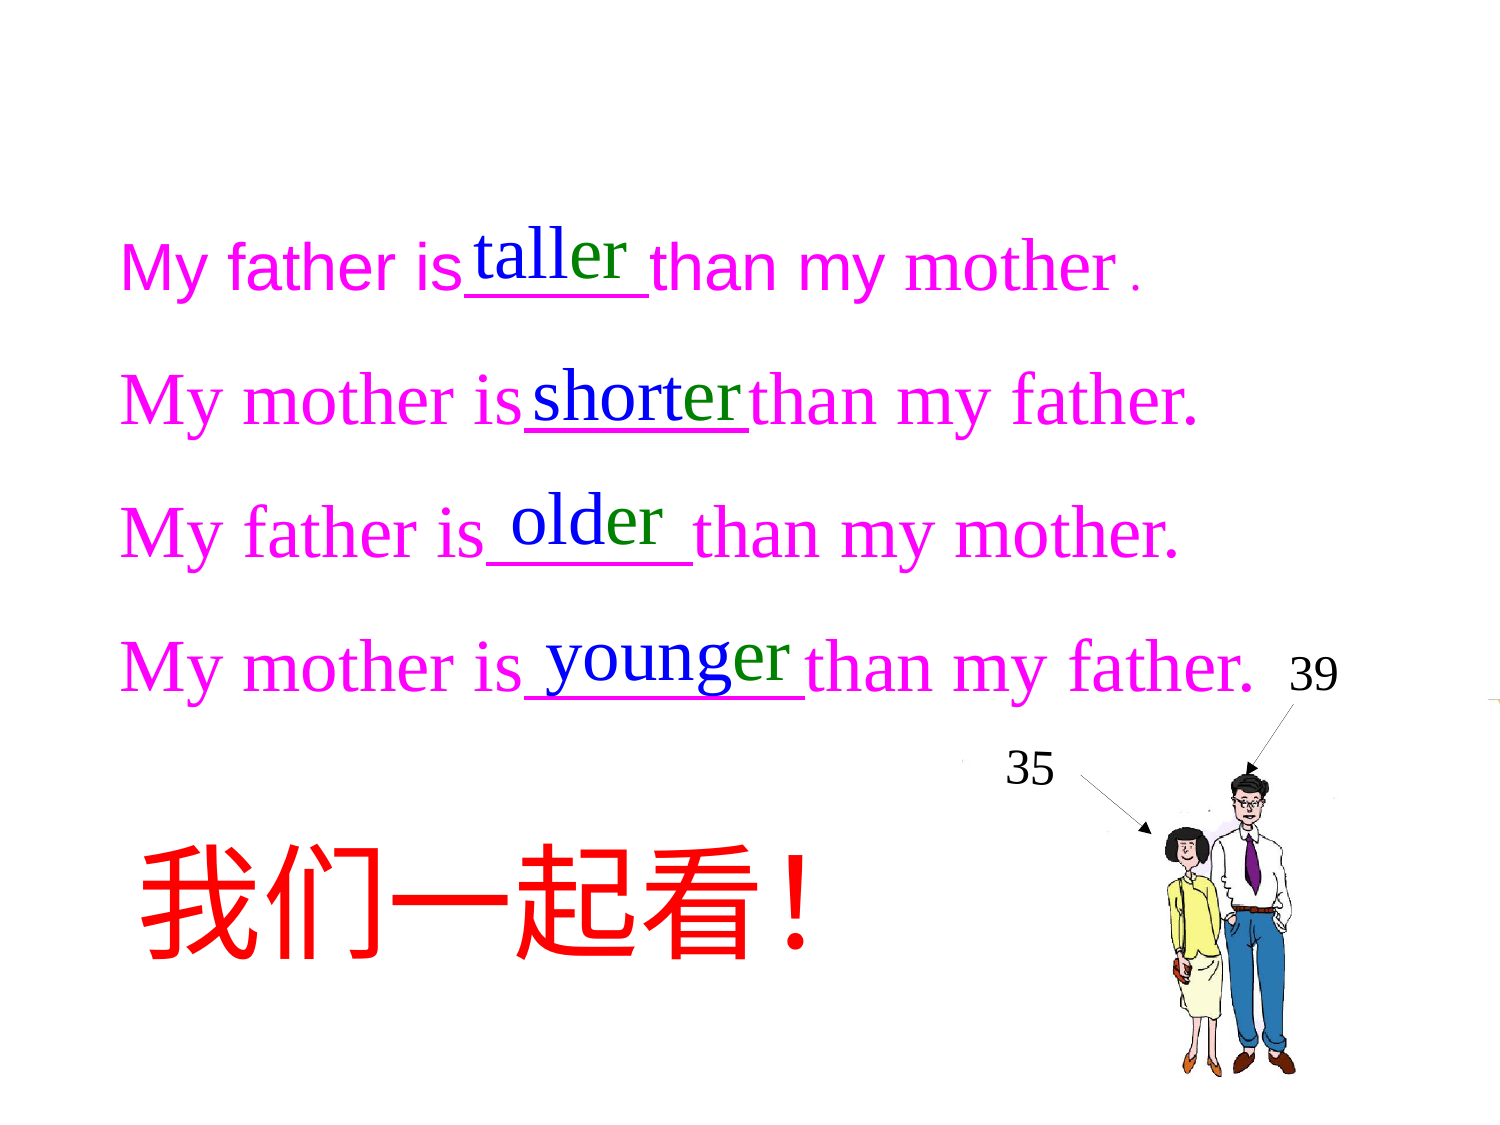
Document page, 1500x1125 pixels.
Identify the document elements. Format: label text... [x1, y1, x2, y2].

text_box older [490, 462, 680, 568]
text_box taller [466, 196, 668, 302]
text_box 我们一起看！ [112, 810, 916, 988]
text_box shorter [525, 337, 774, 443]
text_box younger [537, 597, 833, 703]
text_box My father is than my mother . My mother is than my father. My father is than my mother. My mother is than my father. [112, 208, 1365, 715]
text_box 39 [1281, 633, 1376, 699]
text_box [962, 699, 1500, 1125]
